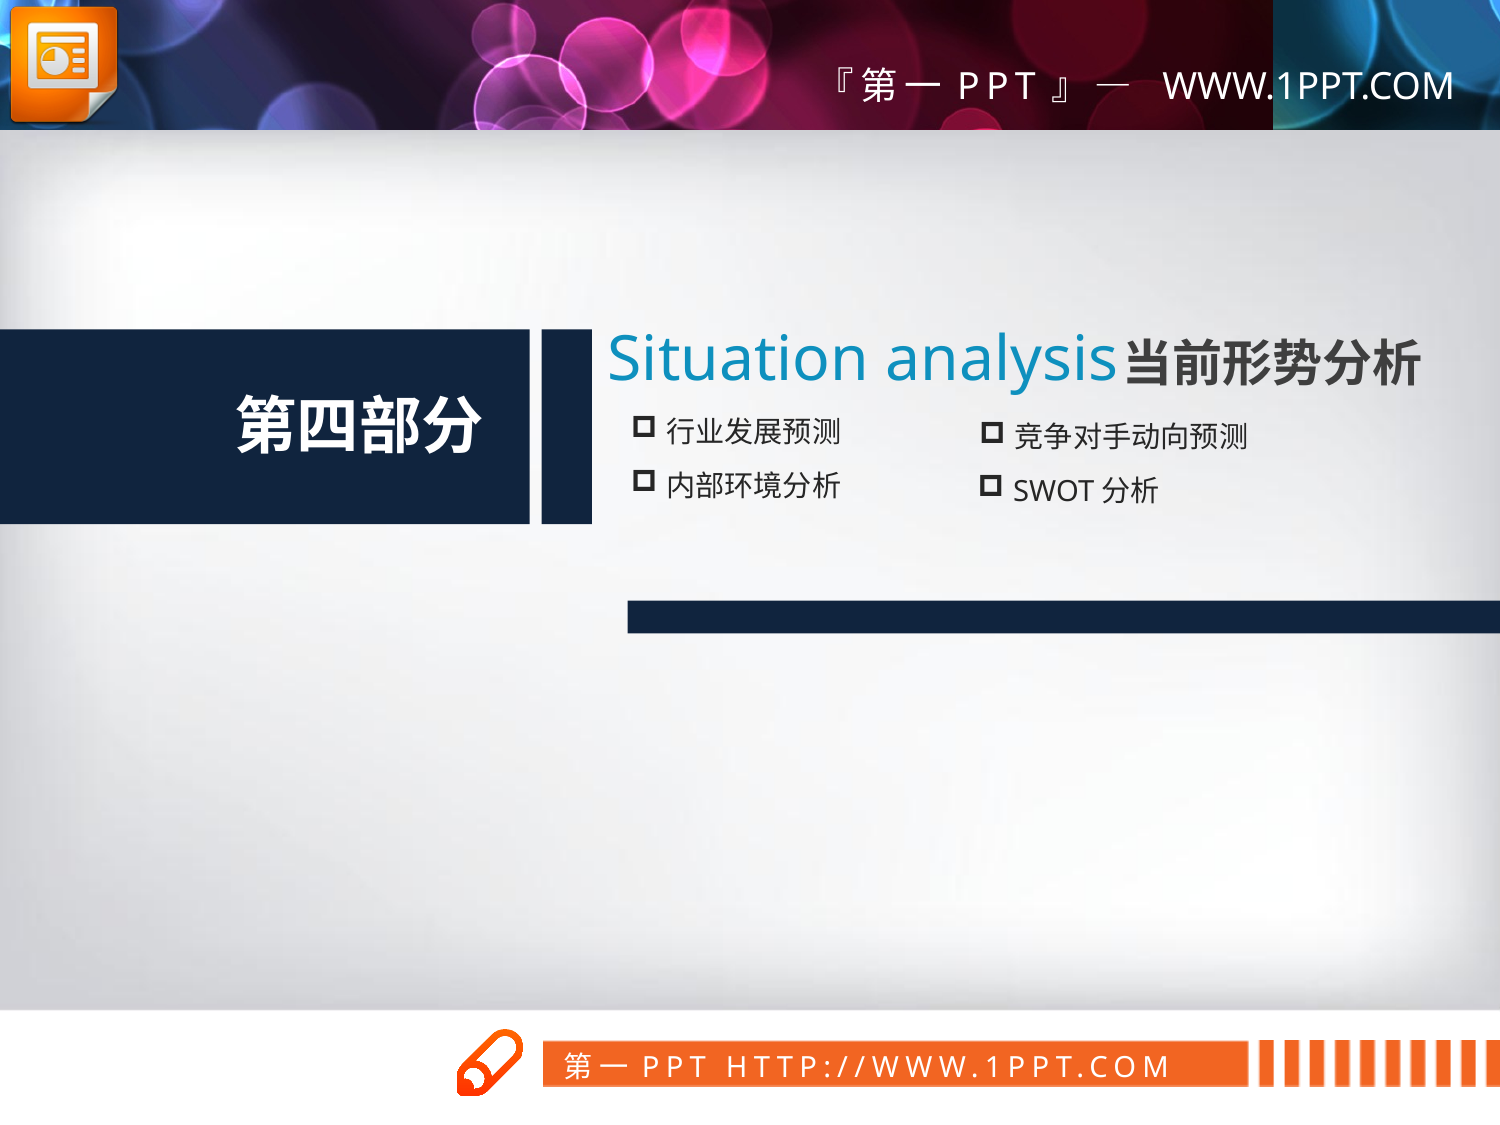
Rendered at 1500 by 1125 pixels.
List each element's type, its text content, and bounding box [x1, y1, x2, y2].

picture [0, 0, 1500, 1012]
text_box SWOT分析 [966, 466, 1172, 513]
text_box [618, 312, 1436, 400]
text_box [541, 329, 592, 525]
text_box 内部环境分析 [619, 461, 854, 508]
text_box 行业发展预测 [619, 407, 854, 454]
text_box 竞争对手动向预测 [968, 413, 1260, 460]
text_box [627, 600, 1500, 634]
text_box [0, 329, 530, 525]
picture [543, 1040, 1500, 1087]
text_box 第四部分 [223, 380, 496, 467]
